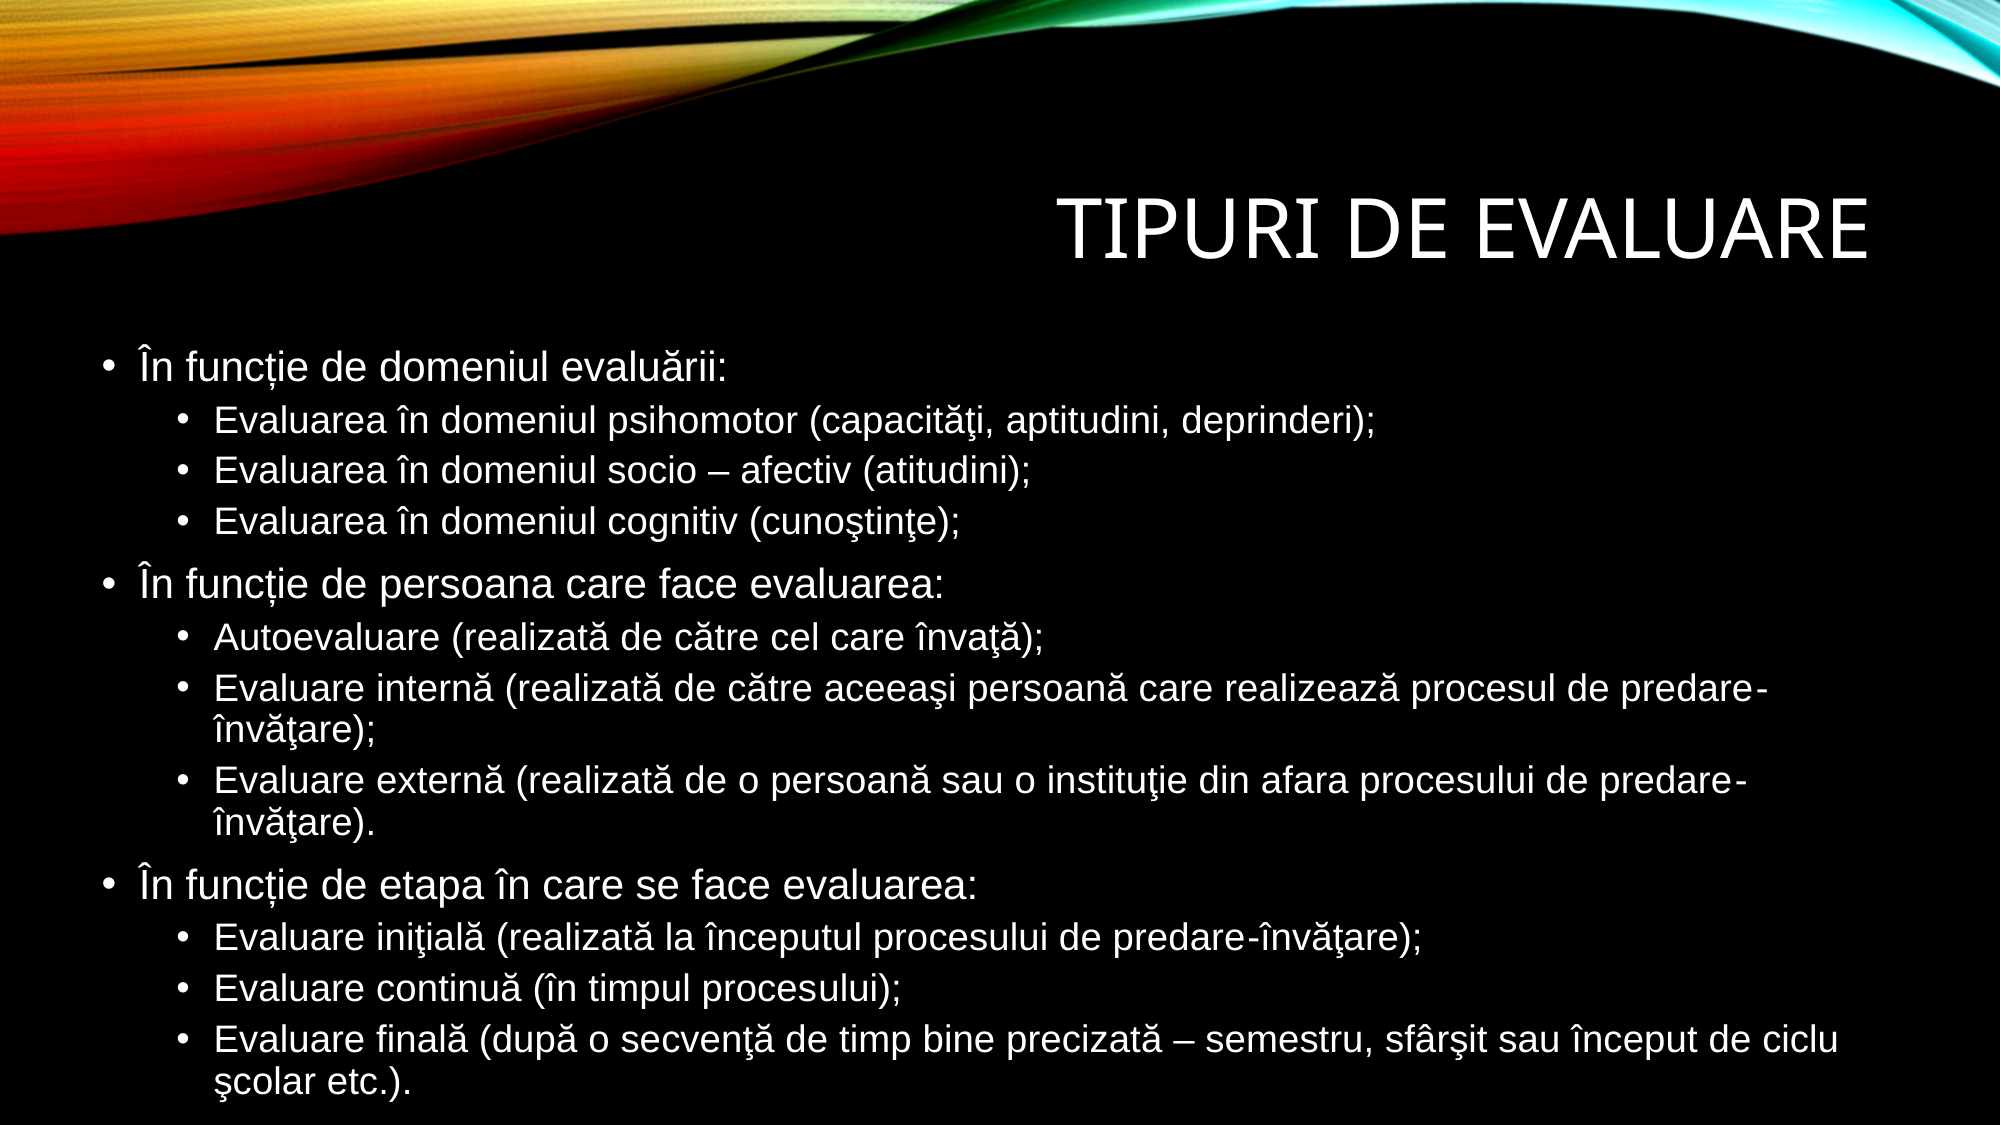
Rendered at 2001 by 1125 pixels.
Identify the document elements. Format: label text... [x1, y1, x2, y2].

list În funcție de domeniul evaluării: Evaluarea în domeniul psihomotor (capacităţi, aptitudini, deprinderi); Evaluarea în domeniul socio – afectiv (atitudini); Evaluarea în domeniul cognitiv (cunoştinţe); În funcție de persoana care face evaluarea: Autoevaluare (realizată de către cel care învaţă); Evaluare internă (realizată de către aceeaşi persoană care realizează procesul de predare-învăţare); Evaluare externă (realizată de o persoană sau o instituţie din afara procesului de predare-învăţare). În funcție de etapa în care se face evaluarea: Evaluare iniţială (realizată la începutul procesului de predare-învăţare); Evaluare continuă (în timpul procesului); Evaluare finală (după o secvenţă de timp bine precizată – semestru, sfârşit sau început de ciclu şcolar etc.). [86, 337, 1922, 1112]
picture [0, 0, 2000, 237]
title Tipuri de evaluare [474, 125, 1888, 337]
